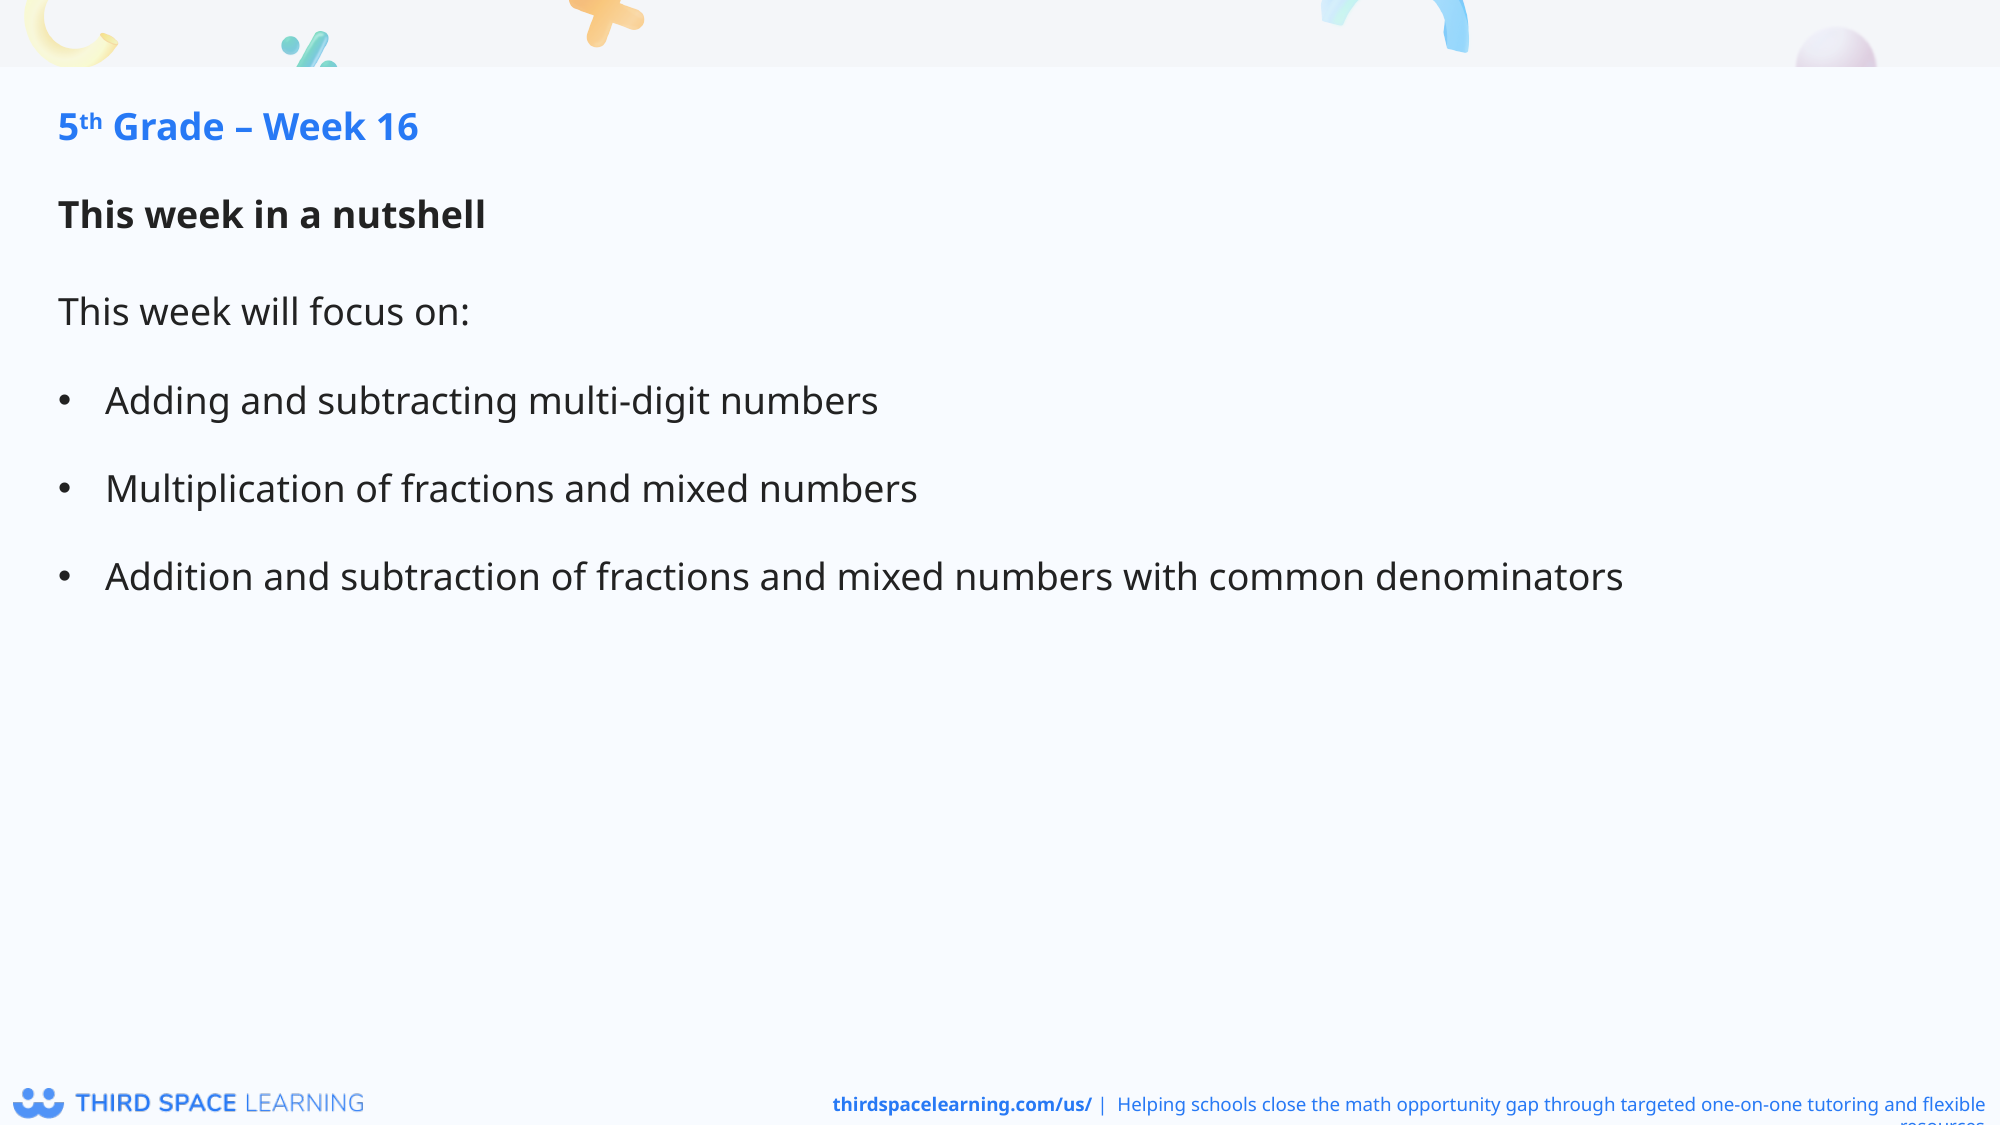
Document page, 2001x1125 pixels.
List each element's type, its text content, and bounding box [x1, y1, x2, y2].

list This week will focus on: Adding and subtracting multi-digit numbers Multiplication of fractions and mixed numbers Addition and subtraction of fractions and mixed numbers with common denominators [43, 259, 1969, 1074]
picture [13, 1088, 365, 1119]
text_box 5th Grade – Week 16 This week in a nutshell [43, 73, 1969, 259]
picture [0, 0, 2000, 67]
